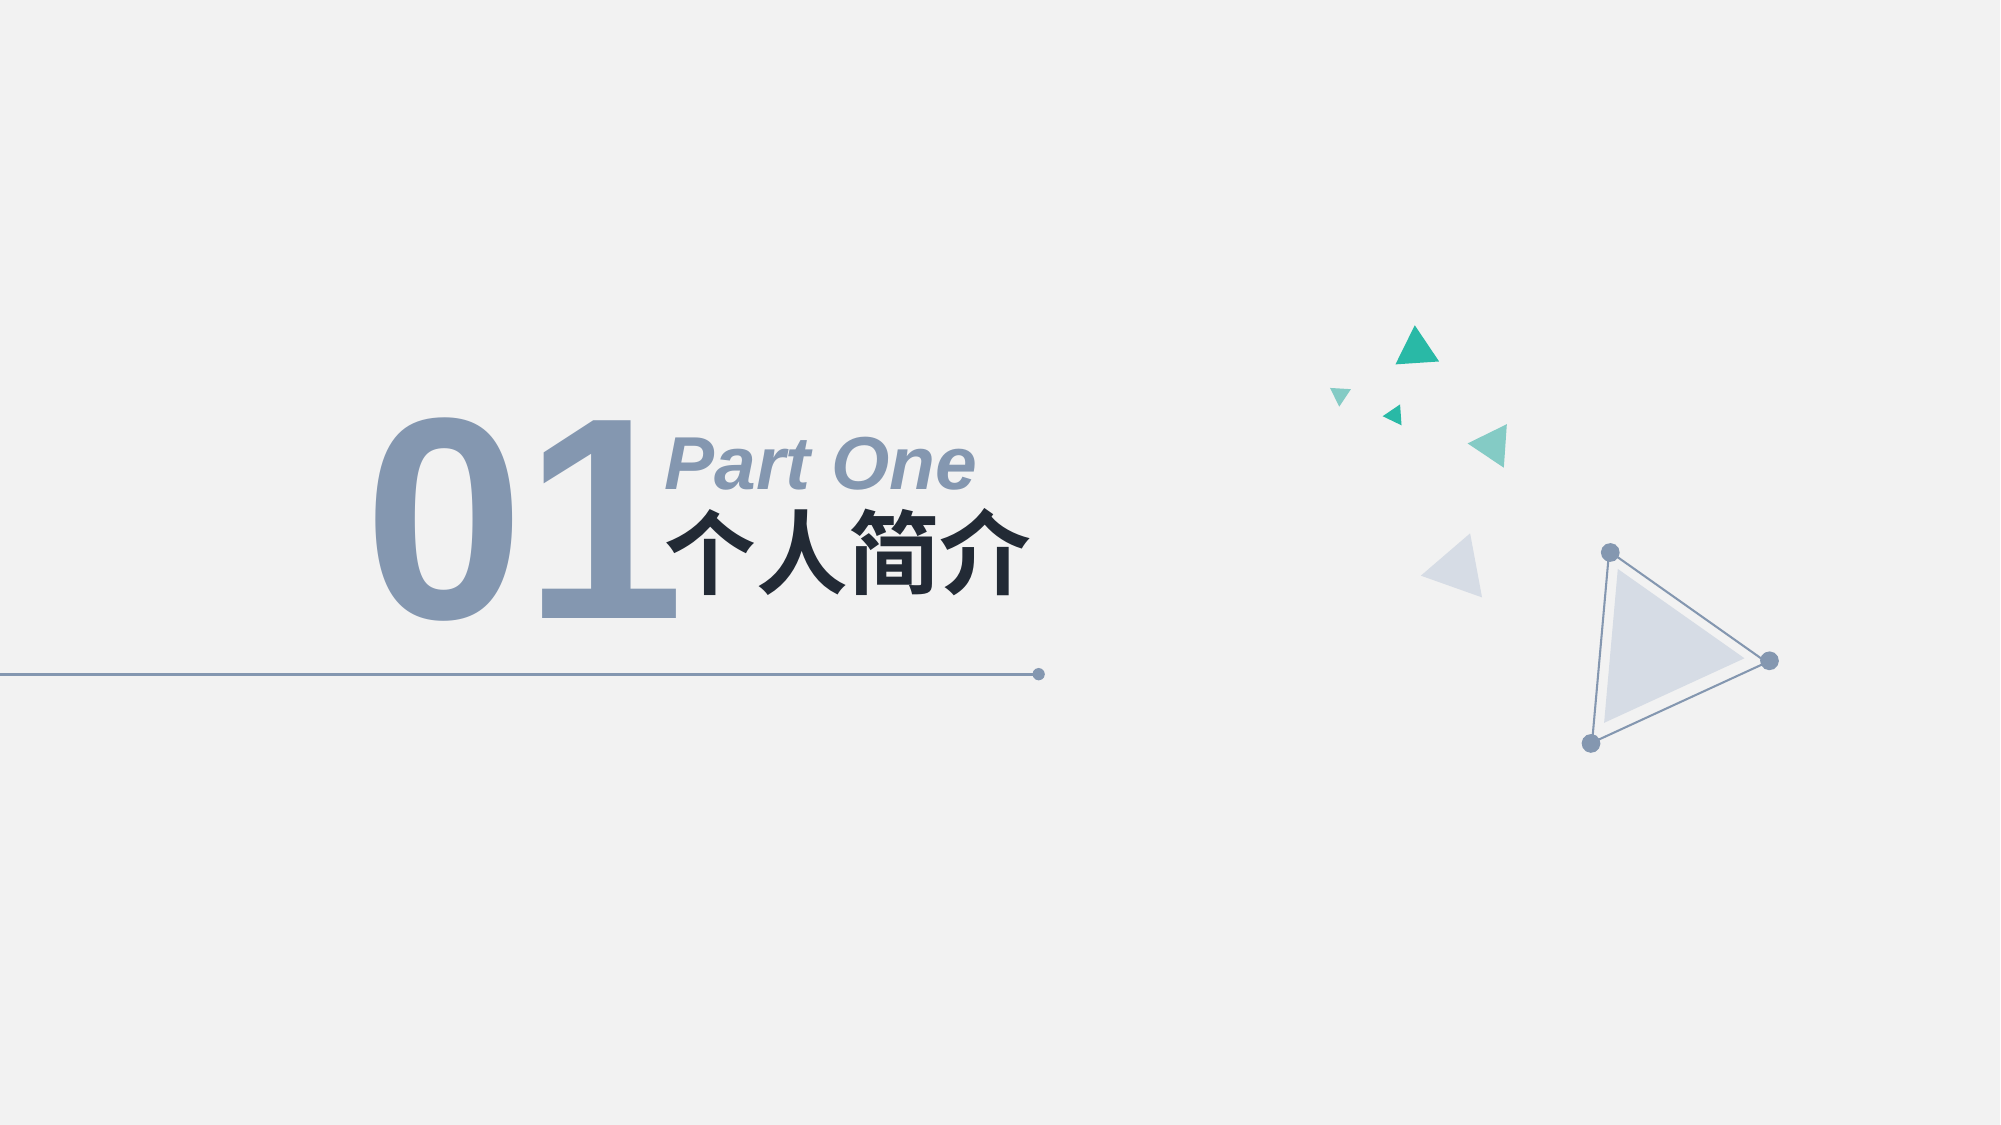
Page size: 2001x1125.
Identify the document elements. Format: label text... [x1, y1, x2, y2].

text_box 个人简介 [649, 488, 1288, 613]
text_box 01 [364, 330, 685, 673]
text_box Part One [649, 407, 1098, 513]
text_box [1293, 376, 1802, 730]
